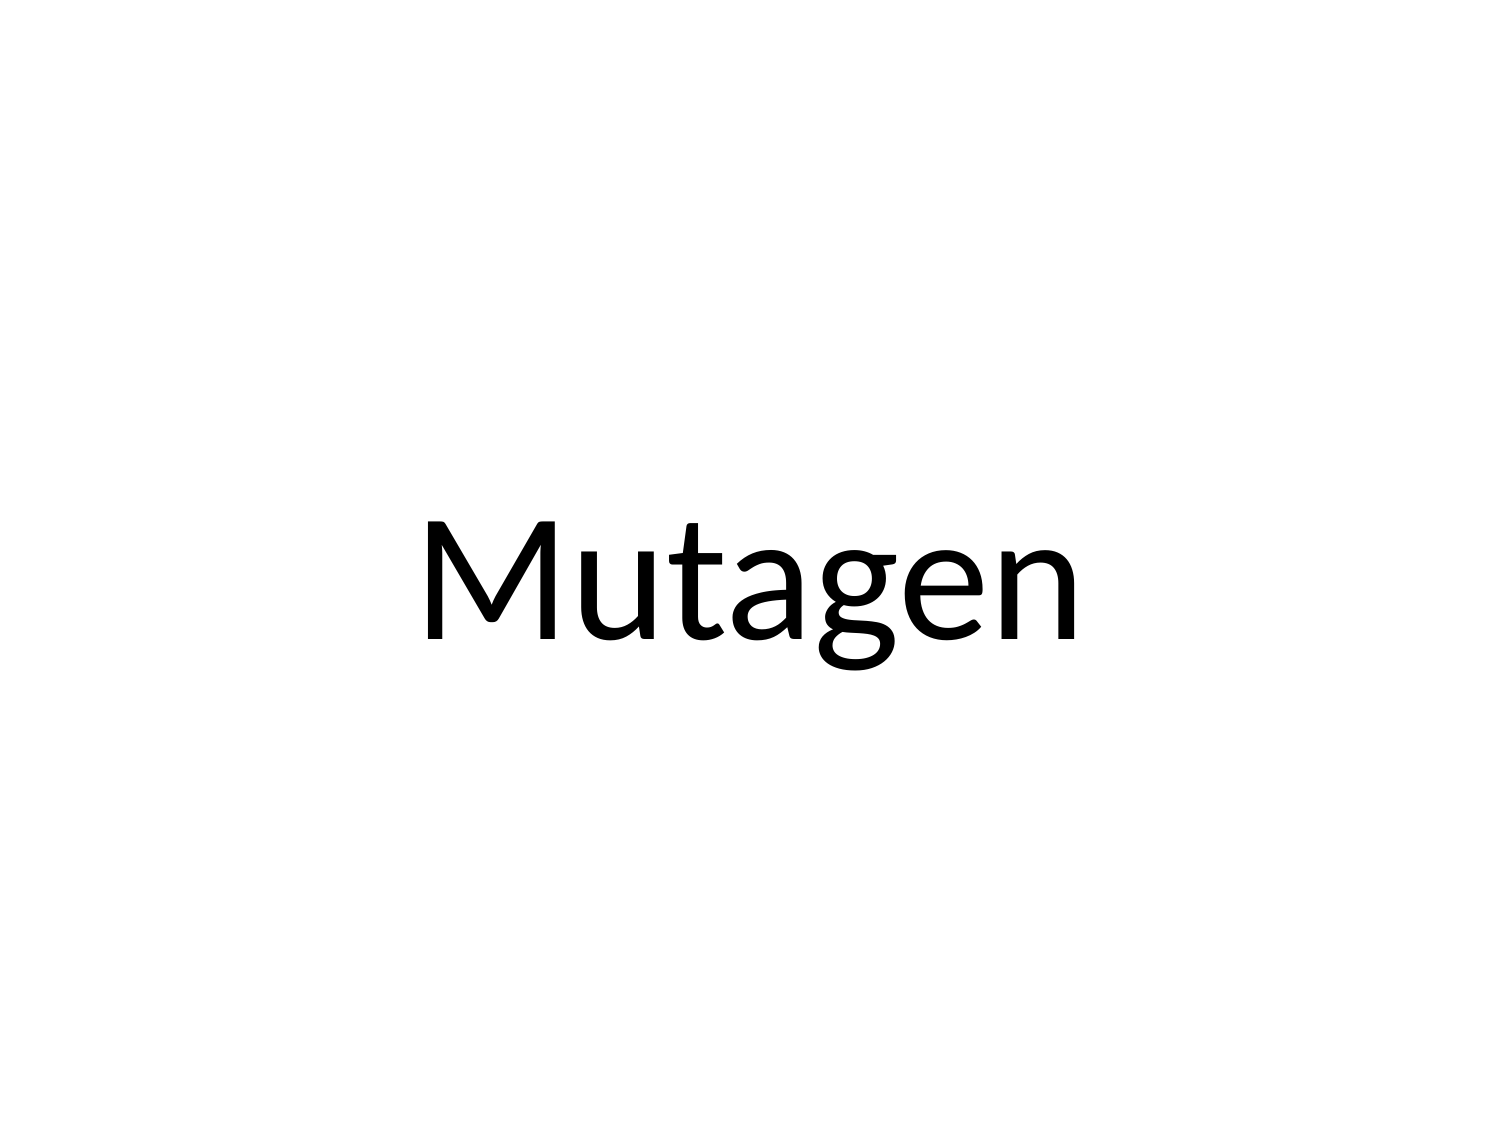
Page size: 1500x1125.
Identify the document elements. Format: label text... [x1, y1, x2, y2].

title Mutagen [75, 45, 1425, 1088]
